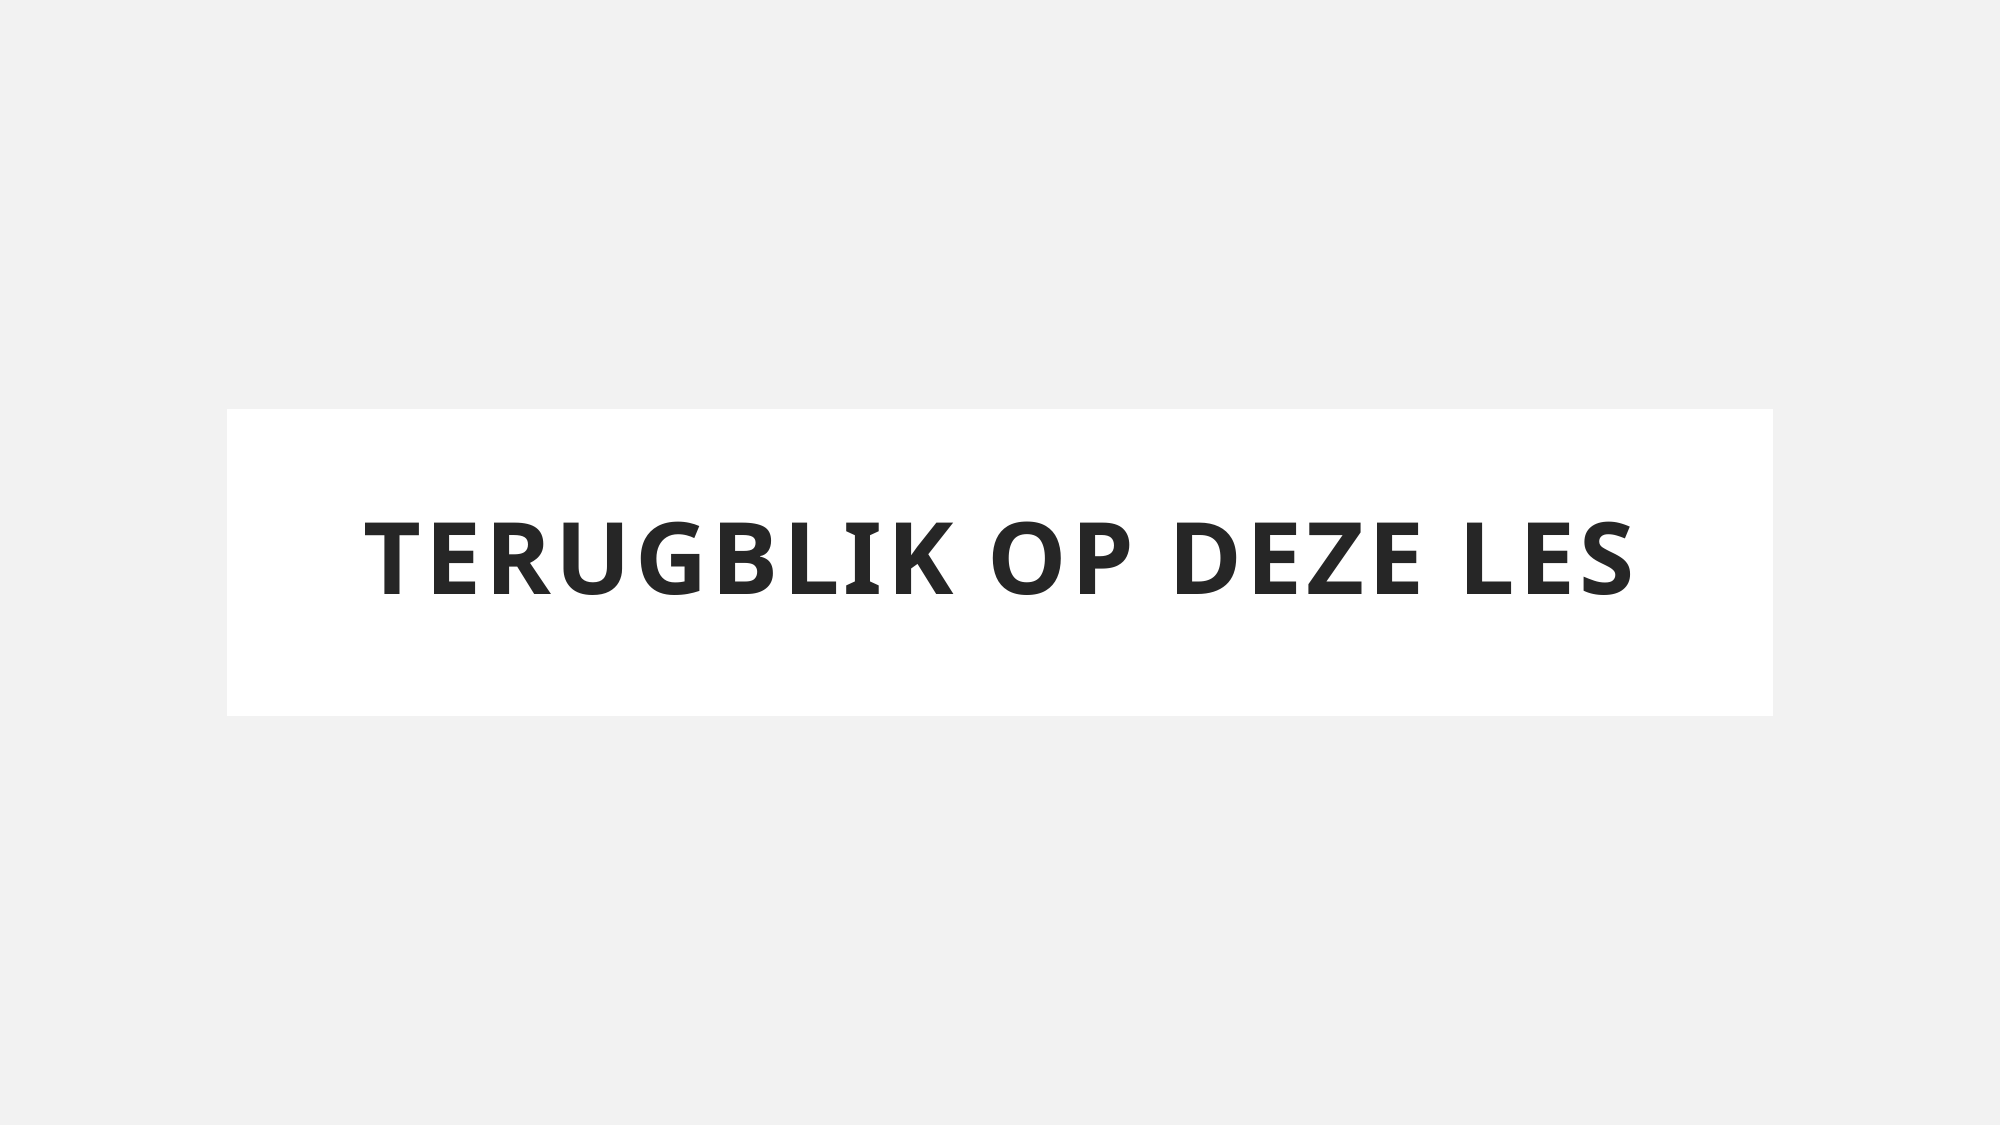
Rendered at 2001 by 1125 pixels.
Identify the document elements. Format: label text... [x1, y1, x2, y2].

title Terugblik op deze les [247, 430, 1753, 695]
